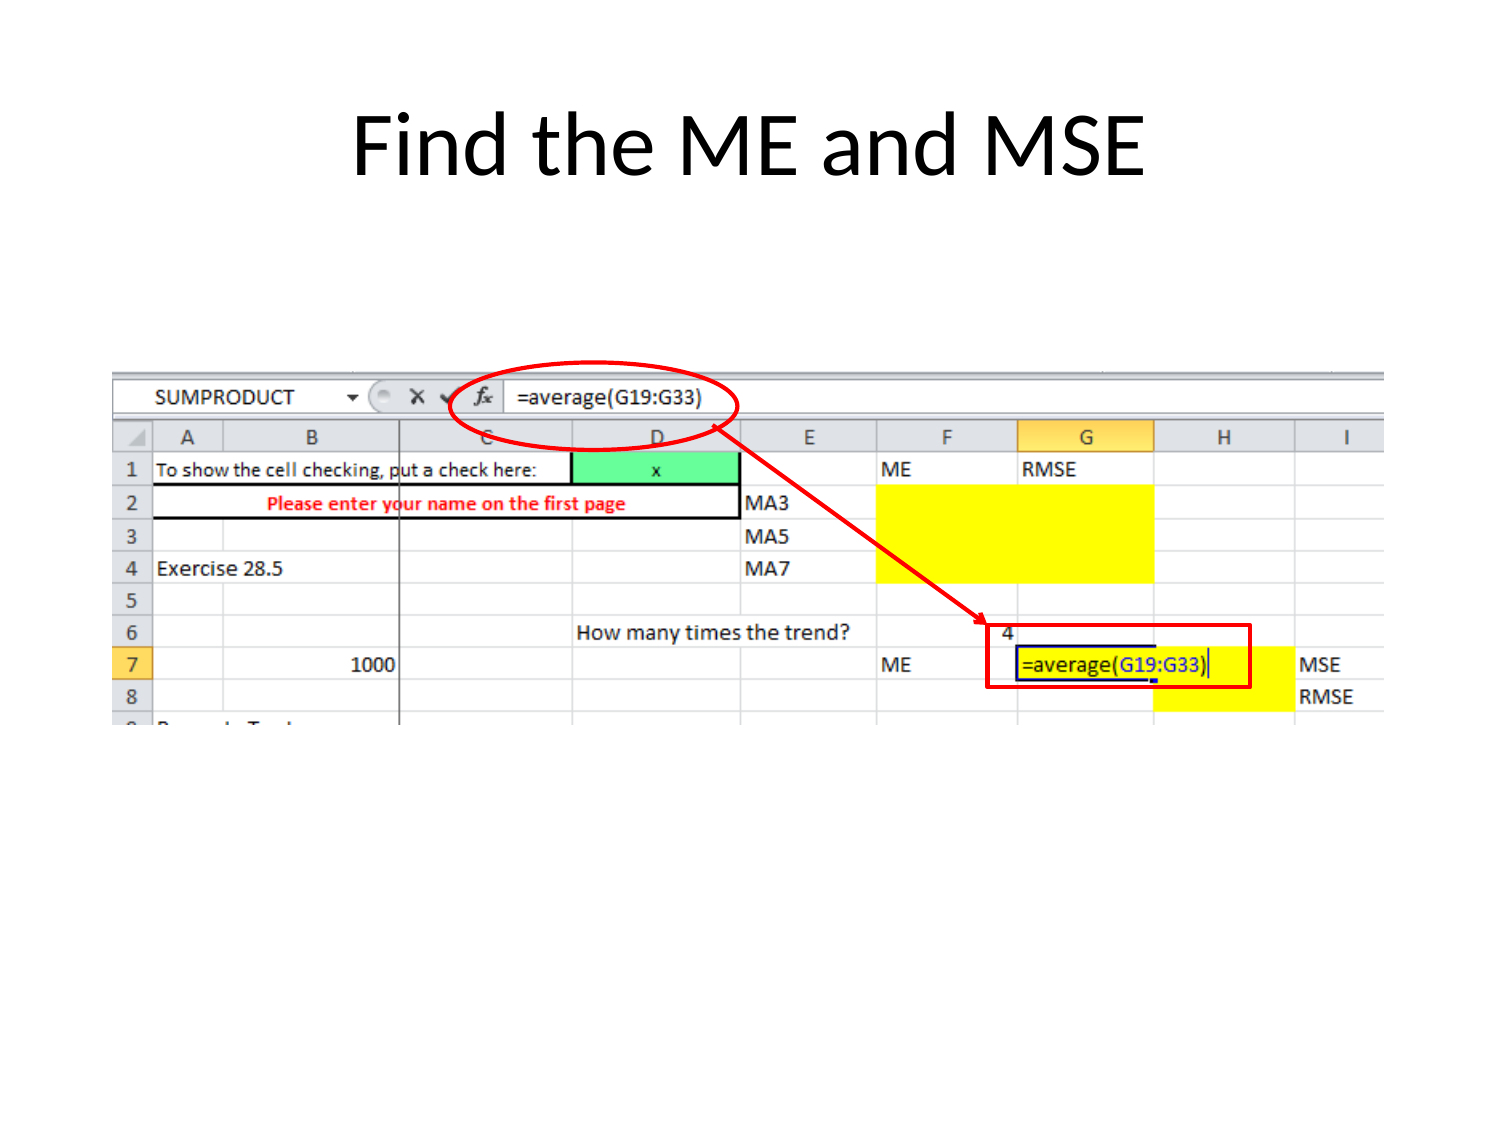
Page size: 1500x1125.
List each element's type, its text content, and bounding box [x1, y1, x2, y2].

text_box [507, 360, 680, 369]
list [112, 371, 1384, 726]
title Find the ME and MSE [75, 45, 1425, 233]
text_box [712, 424, 988, 626]
